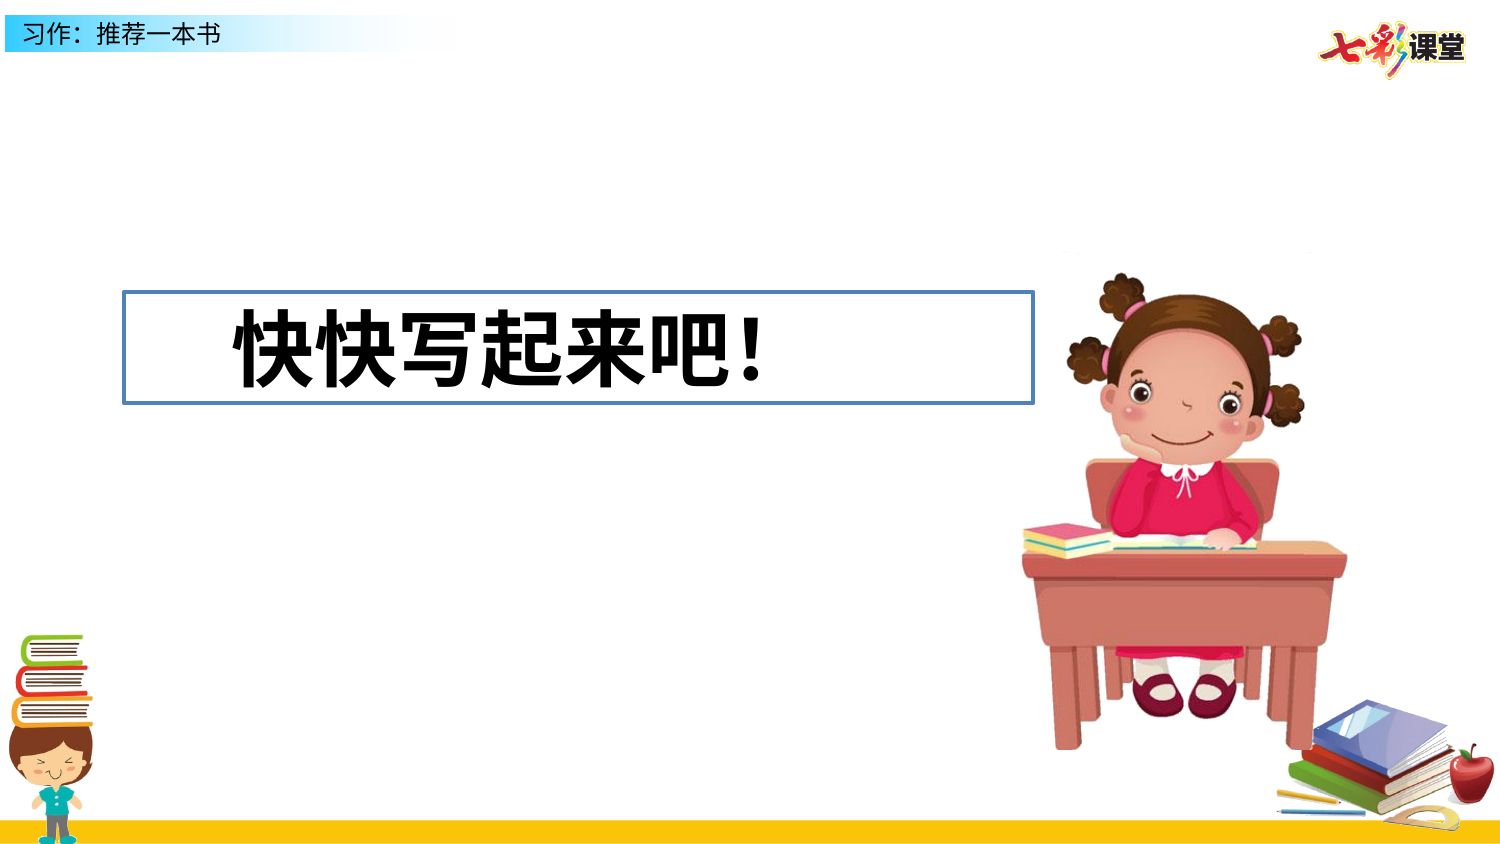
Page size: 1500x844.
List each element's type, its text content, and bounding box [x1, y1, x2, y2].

picture [1316, 20, 1468, 80]
text_box 快快写起来吧！ [122, 290, 1004, 405]
picture [0, 616, 167, 844]
picture [1009, 252, 1500, 844]
